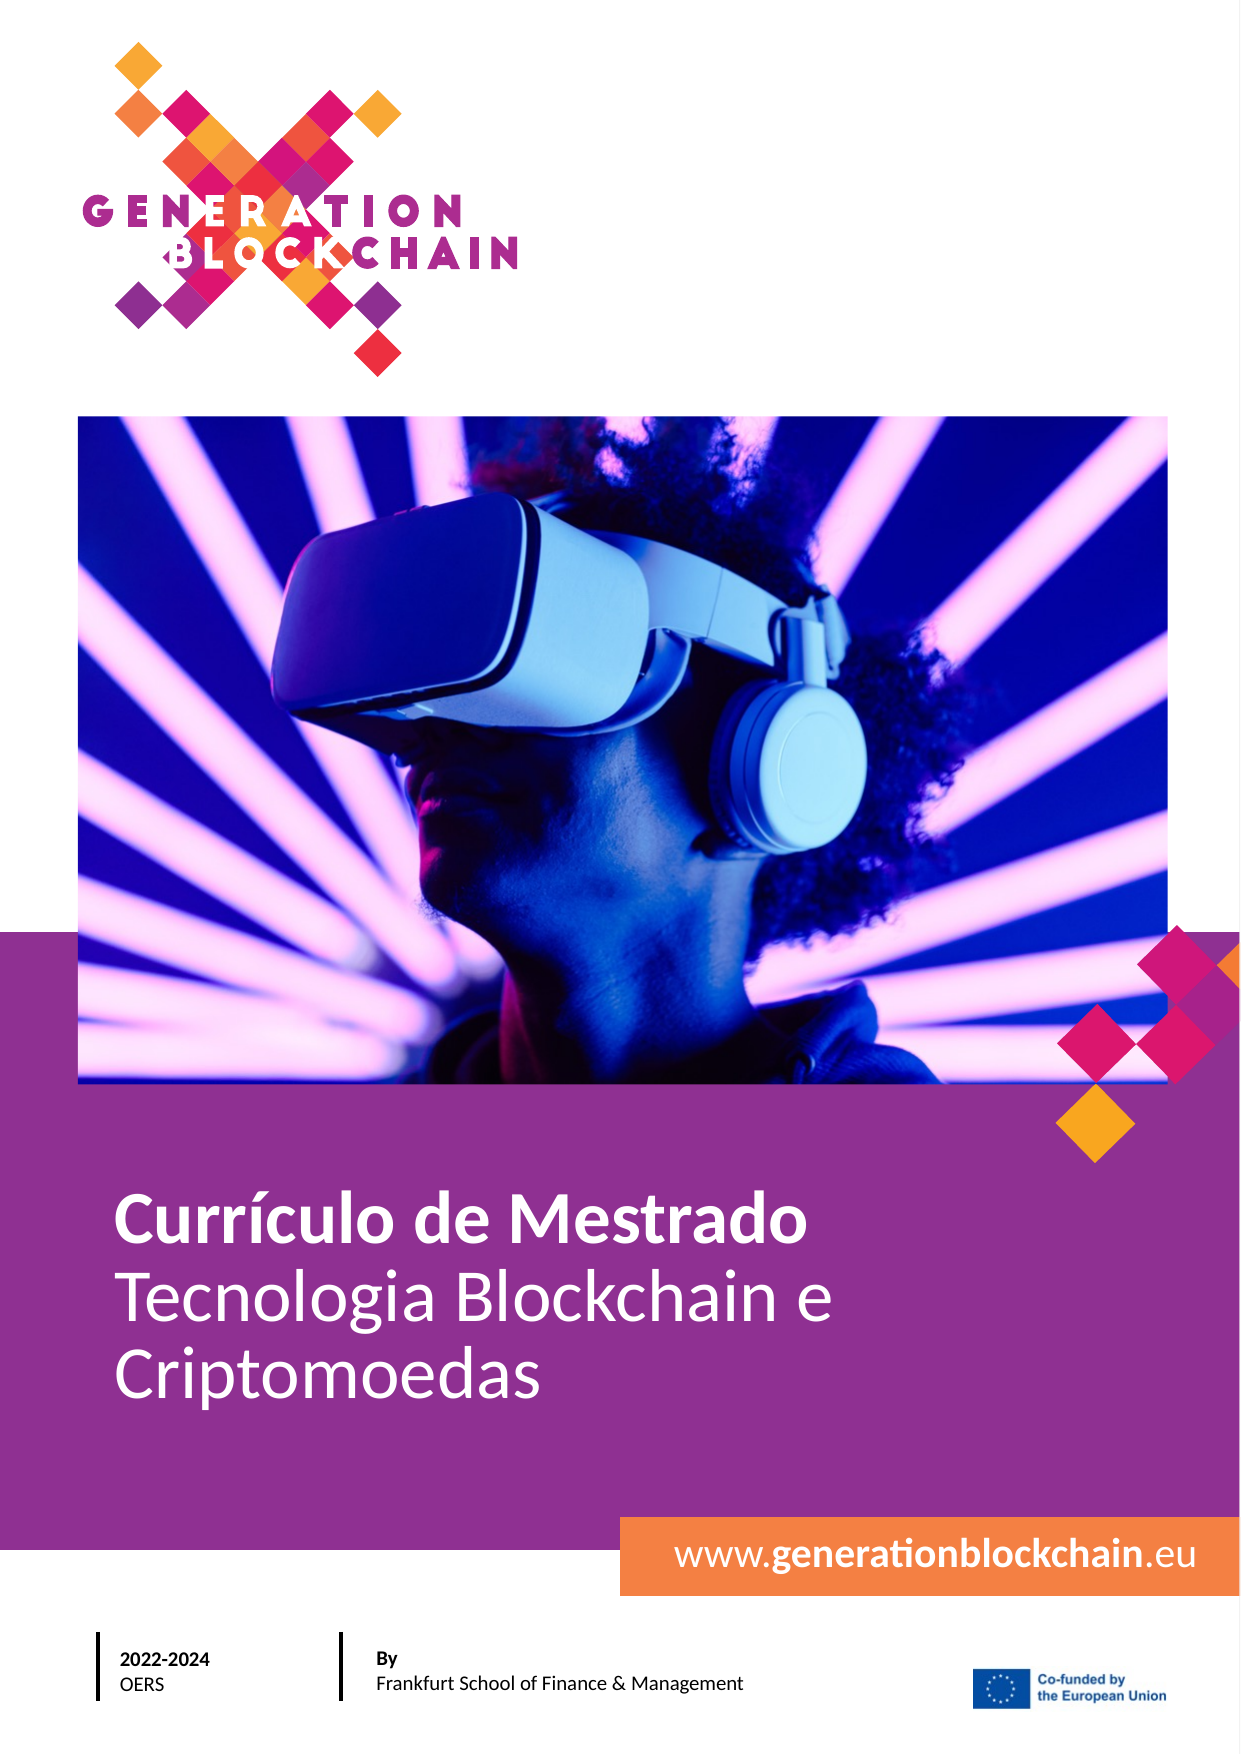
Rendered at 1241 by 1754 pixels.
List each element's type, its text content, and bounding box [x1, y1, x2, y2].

list 2022-2024 OERS [105, 1638, 307, 1708]
list By Frankfurt School of Finance & Management [361, 1637, 820, 1707]
list Currículo de Mestrado Tecnologia Blockchain e Criptomoedas [99, 1173, 921, 1375]
picture [973, 1666, 1168, 1712]
picture [77, 416, 1168, 1085]
text_box www.generationblockchain.eu [659, 1518, 1213, 1619]
